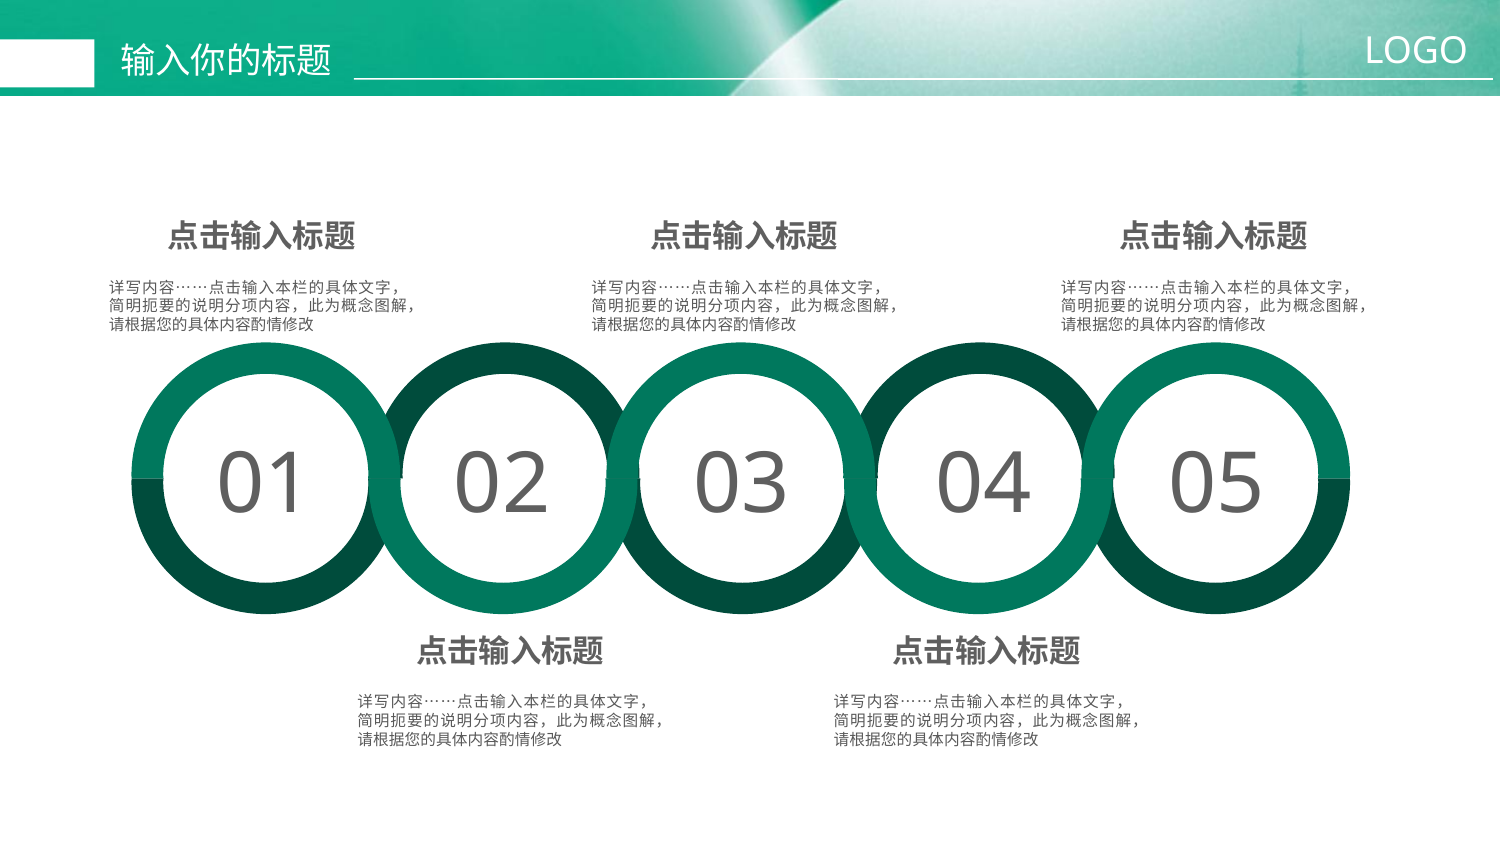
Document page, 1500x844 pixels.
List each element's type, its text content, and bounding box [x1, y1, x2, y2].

text_box [386, 342, 623, 479]
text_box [574, 210, 914, 360]
text_box [131, 368, 401, 479]
text_box [1097, 479, 1351, 615]
text_box [606, 368, 876, 479]
text_box 01 [204, 422, 325, 535]
text_box [131, 479, 384, 615]
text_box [816, 625, 1157, 774]
picture [0, 0, 1500, 96]
text_box 03 [681, 422, 803, 535]
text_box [91, 210, 432, 360]
text_box [844, 478, 1113, 615]
text_box 02 [441, 422, 563, 535]
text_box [1043, 210, 1384, 360]
text_box [368, 478, 638, 615]
text_box [1081, 368, 1351, 479]
text_box [623, 478, 860, 615]
text_box 05 [1156, 422, 1278, 535]
text_box 04 [922, 422, 1044, 535]
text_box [340, 625, 680, 774]
text_box [861, 342, 1098, 479]
